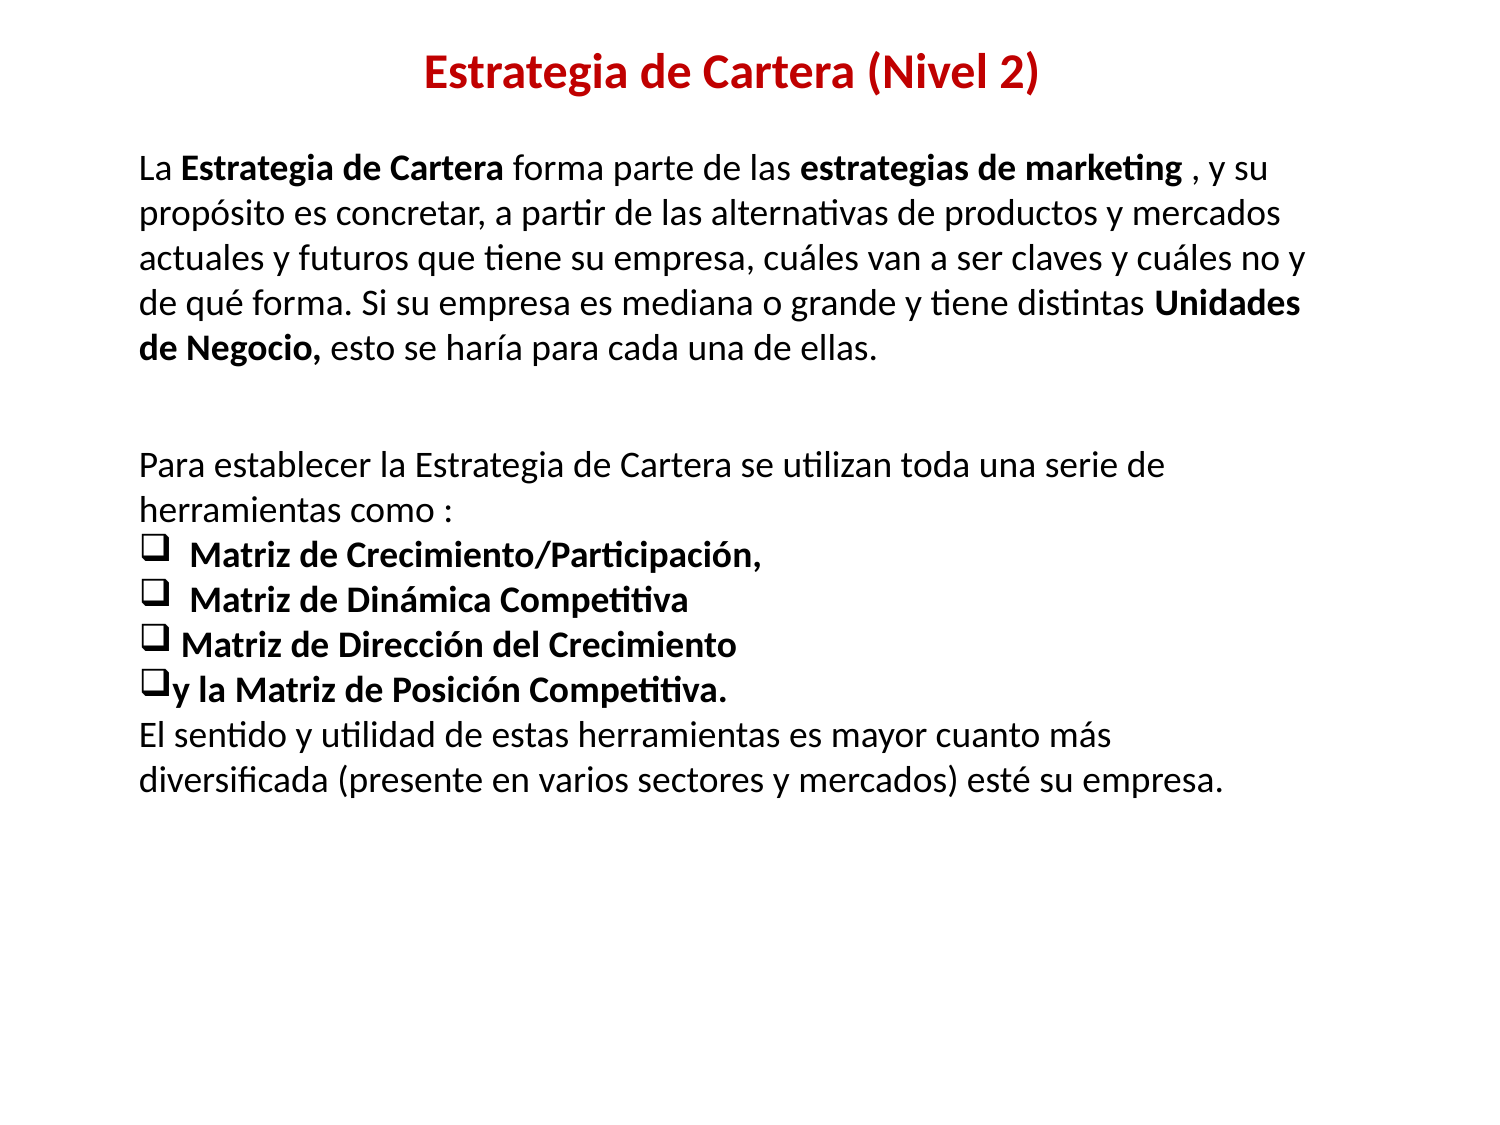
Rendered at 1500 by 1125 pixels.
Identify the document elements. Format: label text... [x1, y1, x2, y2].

text_box Para establecer la Estrategia de Cartera se utilizan toda una serie de herramientas como : Matriz de Crecimiento/Participación, Matriz de Dinámica Competitiva Matriz de Dirección del Crecimiento y la Matriz de Posición Competitiva. El sentido y utilidad de estas herramientas es mayor cuanto más diversificada (presente en varios sectores y mercados) esté su empresa. [123, 432, 1317, 808]
text_box Estrategia de Cartera (Nivel 2) La Estrategia de Cartera forma parte de las estrategias de marketing , y su propósito es concretar, a partir de las alternativas de productos y mercados actuales y futuros que tiene su empresa, cuáles van a ser claves y cuáles no y de qué forma. Si su empresa es mediana o grande y tiene distintas Unidades de Negocio, esto se haría para cada una de ellas. [123, 30, 1341, 376]
